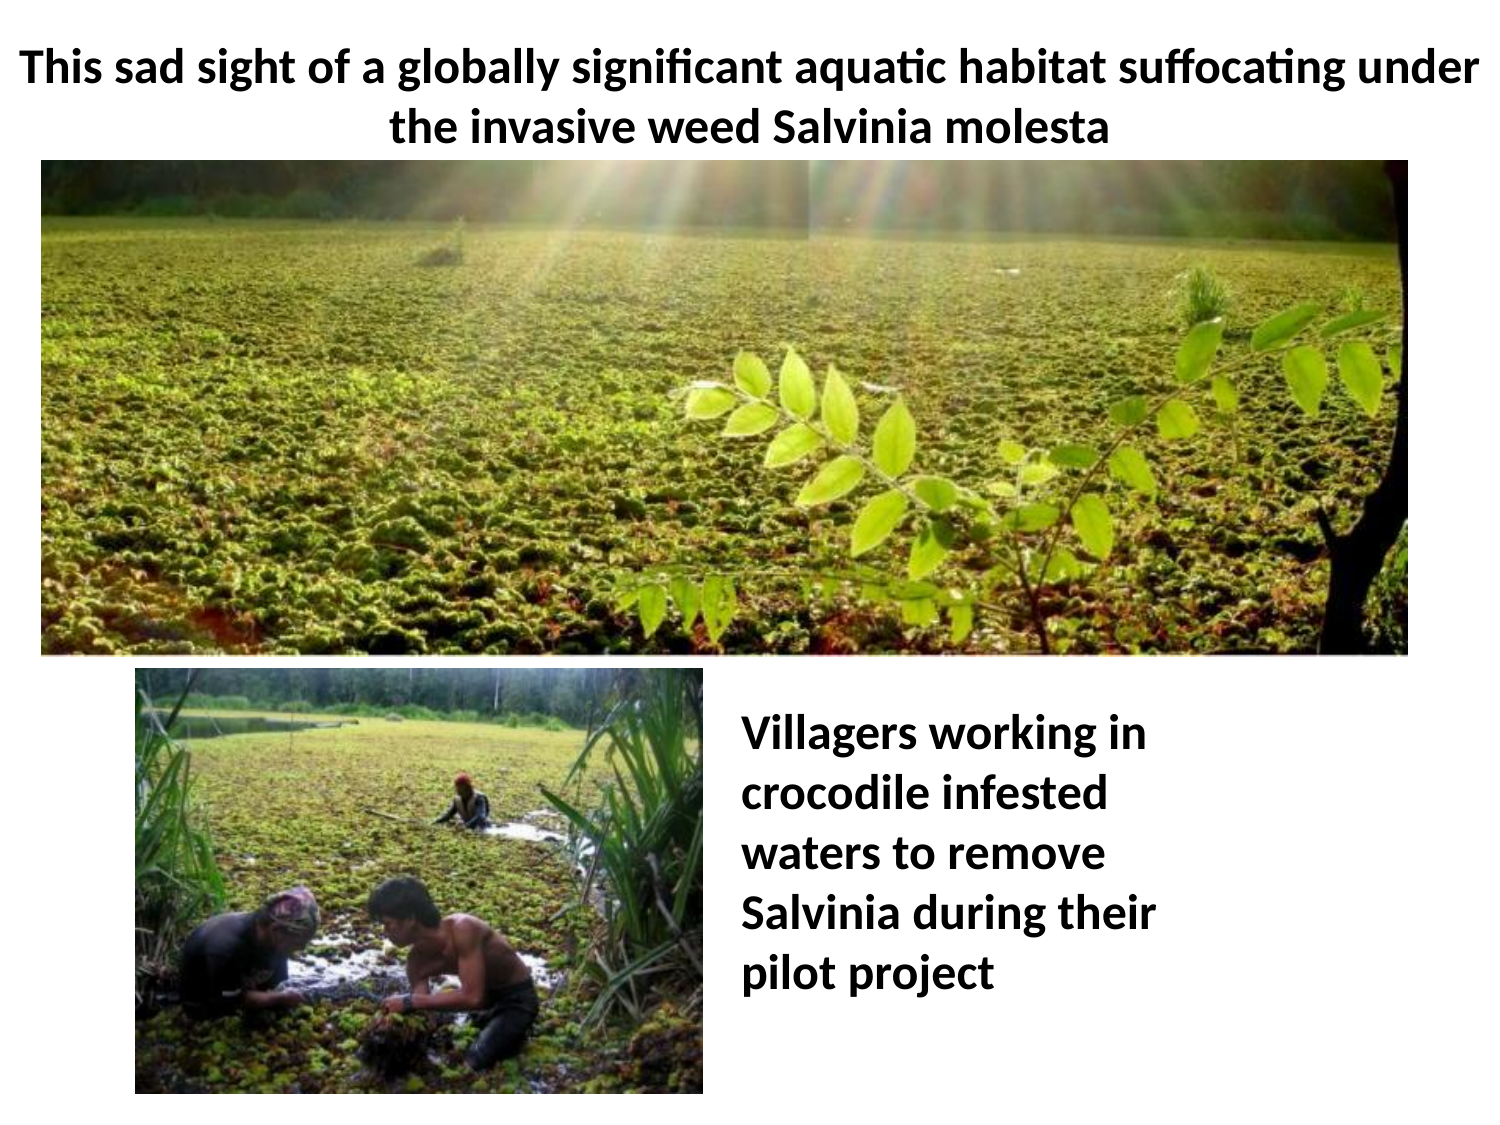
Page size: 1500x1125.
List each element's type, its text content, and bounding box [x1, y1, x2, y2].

picture [41, 160, 1408, 658]
picture [135, 668, 703, 1095]
title This sad sight of a globally significant aquatic habitat suffocating under the invasive weed Salvinia molesta [0, 0, 1500, 188]
text_box Villagers working in crocodile infested waters to remove Salvinia during their pilot project [726, 692, 1199, 1008]
